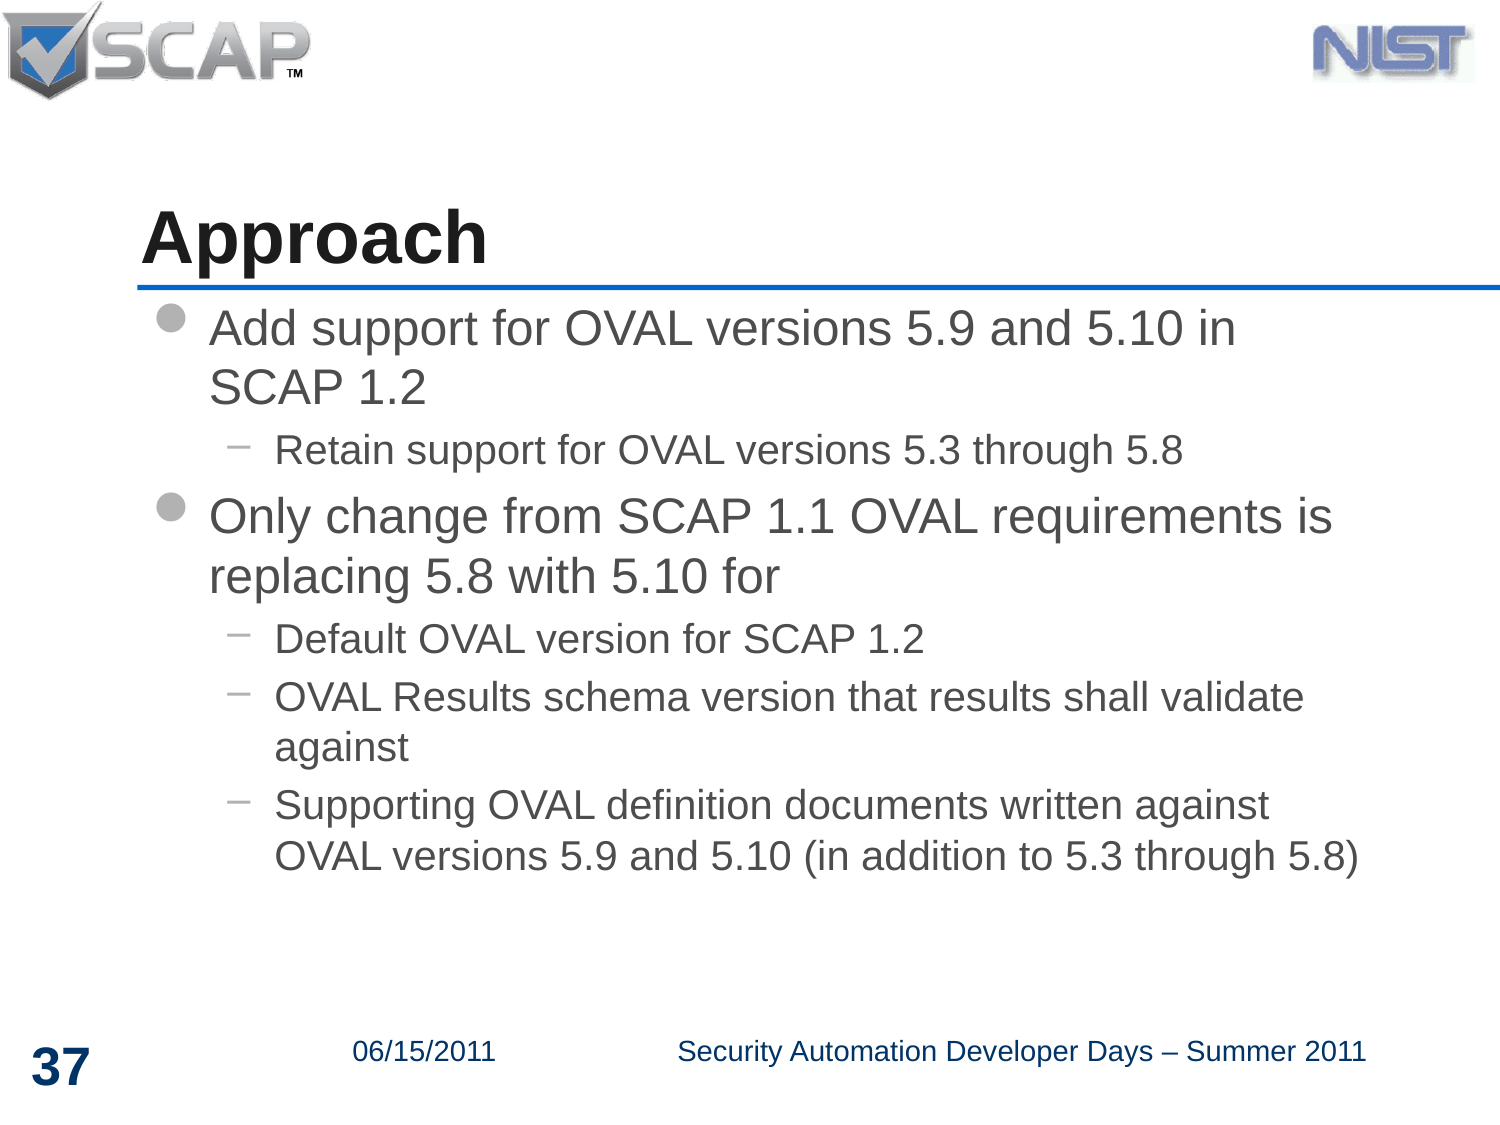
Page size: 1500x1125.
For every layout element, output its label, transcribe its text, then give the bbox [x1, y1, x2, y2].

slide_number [337, 1026, 662, 1103]
footer Security Automation Developer Days – Summer 2011 [662, 1025, 1426, 1103]
picture [0, 0, 313, 103]
list Add support for OVAL versions 5.9 and 5.10 in SCAP 1.2 Retain support for OVAL versions 5.3 through 5.8 Only change from SCAP 1.1 OVAL requirements is replacing 5.8 with 5.10 for Default OVAL version for SCAP 1.2 OVAL Results schema version that results shall validate against Supporting OVAL definition documents written against OVAL versions 5.9 and 5.10 (in addition to 5.3 through 5.8) [137, 287, 1400, 1026]
slide_number 37 [13, 1023, 111, 1105]
picture [1312, 24, 1475, 83]
title Approach [124, 99, 1426, 288]
